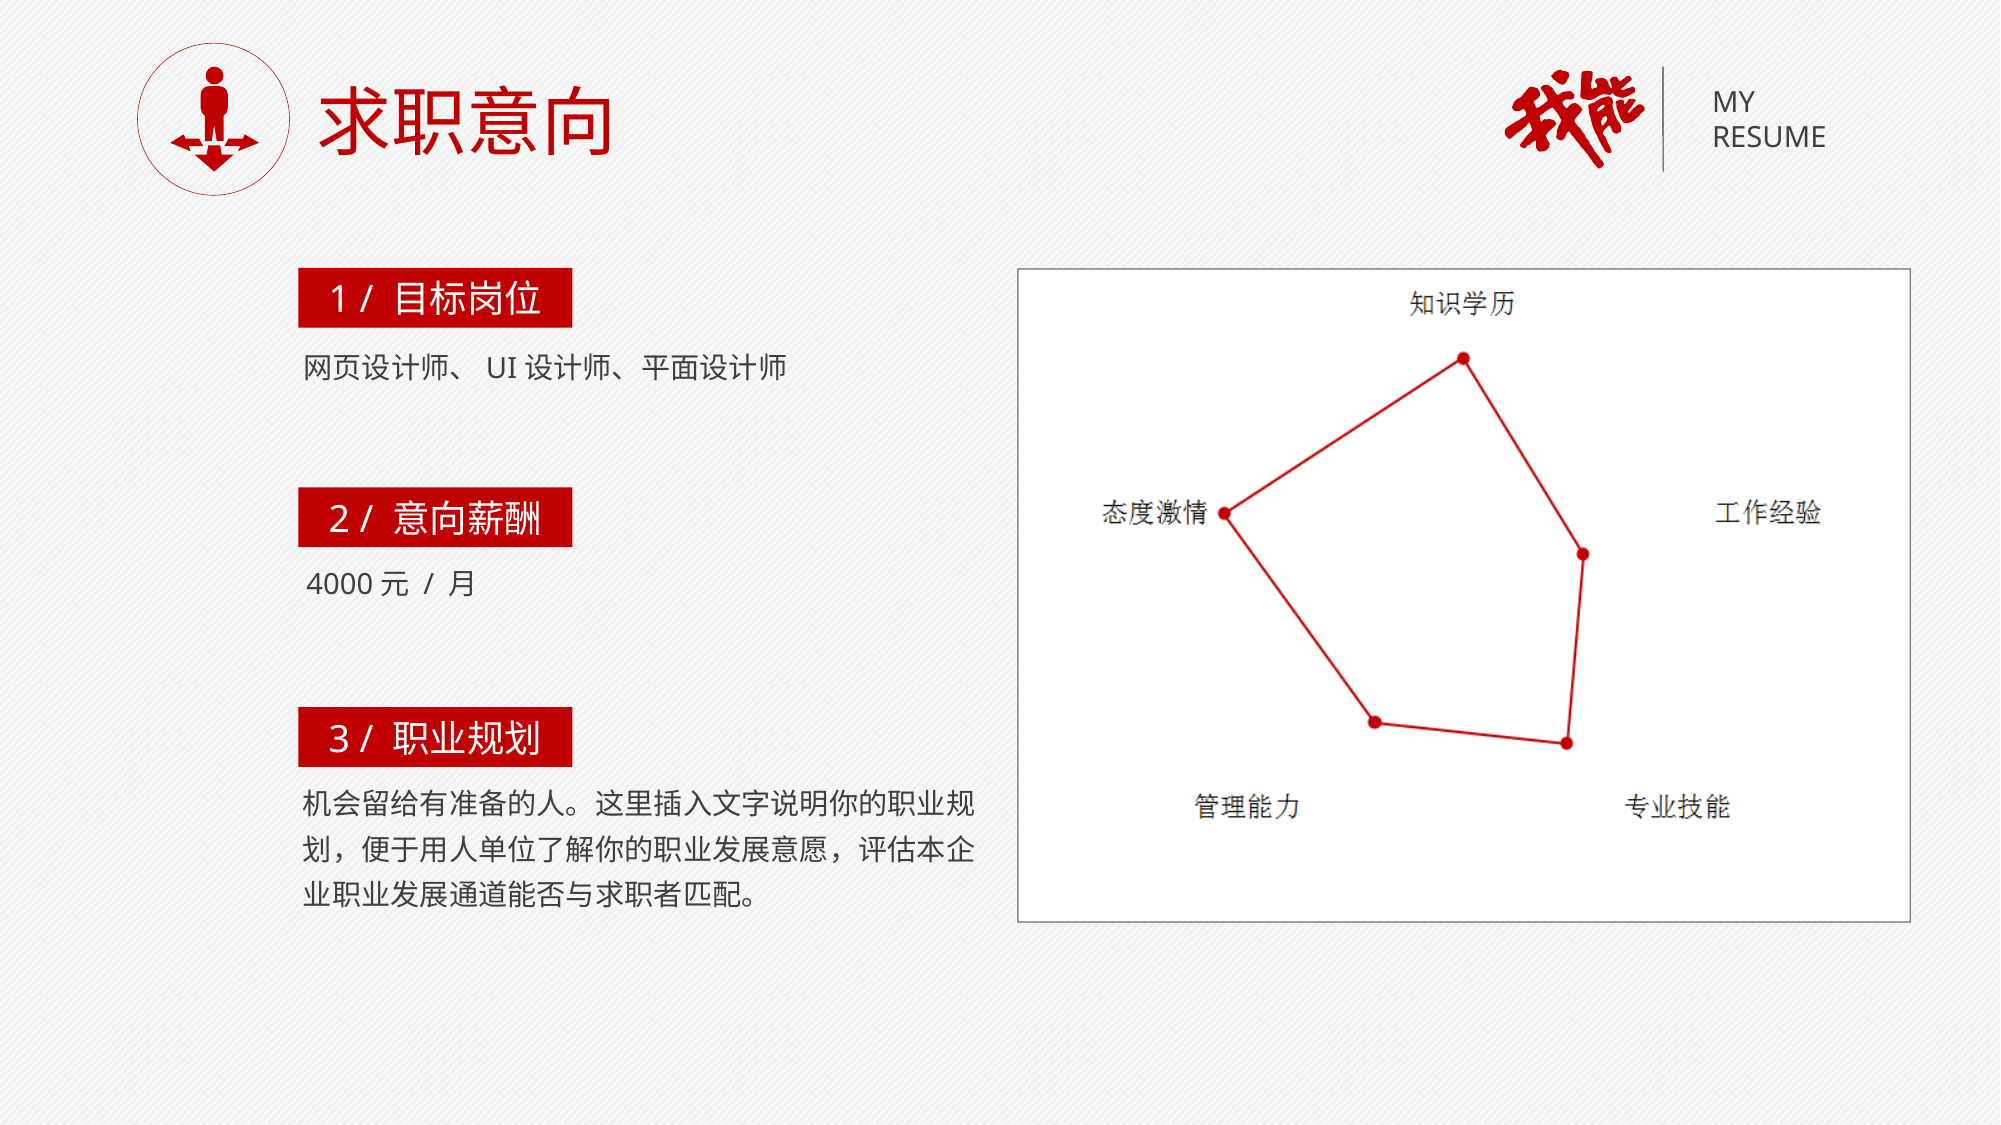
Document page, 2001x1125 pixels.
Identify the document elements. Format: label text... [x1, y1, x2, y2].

text_box 2 / 意向薪酬 [298, 487, 573, 548]
text_box [137, 43, 290, 196]
text_box [194, 145, 234, 172]
text_box [224, 134, 260, 152]
text_box 3 / 职业规划 [298, 707, 573, 767]
text_box [1504, 84, 1604, 169]
text_box 网页设计师、UI设计师、平面设计师 [288, 331, 803, 392]
text_box [1615, 98, 1645, 124]
text_box MY RESUME [1697, 76, 1842, 161]
text_box [1580, 70, 1635, 100]
text_box [170, 134, 204, 152]
text_box [205, 66, 224, 85]
text_box [1551, 69, 1570, 85]
text_box 4000元 / 月 [291, 547, 493, 608]
text_box 机会留给有准备的人。这里插入文字说明你的职业规划，便于用人单位了解你的职业发展意愿，评估本企业职业发展通道能否与求职者匹配。 [288, 767, 1000, 919]
picture [0, 0, 2001, 1125]
text_box 1 / 目标岗位 [298, 267, 573, 328]
text_box [1588, 96, 1622, 153]
text_box [200, 86, 228, 142]
title 求职意向 [301, 66, 1281, 172]
